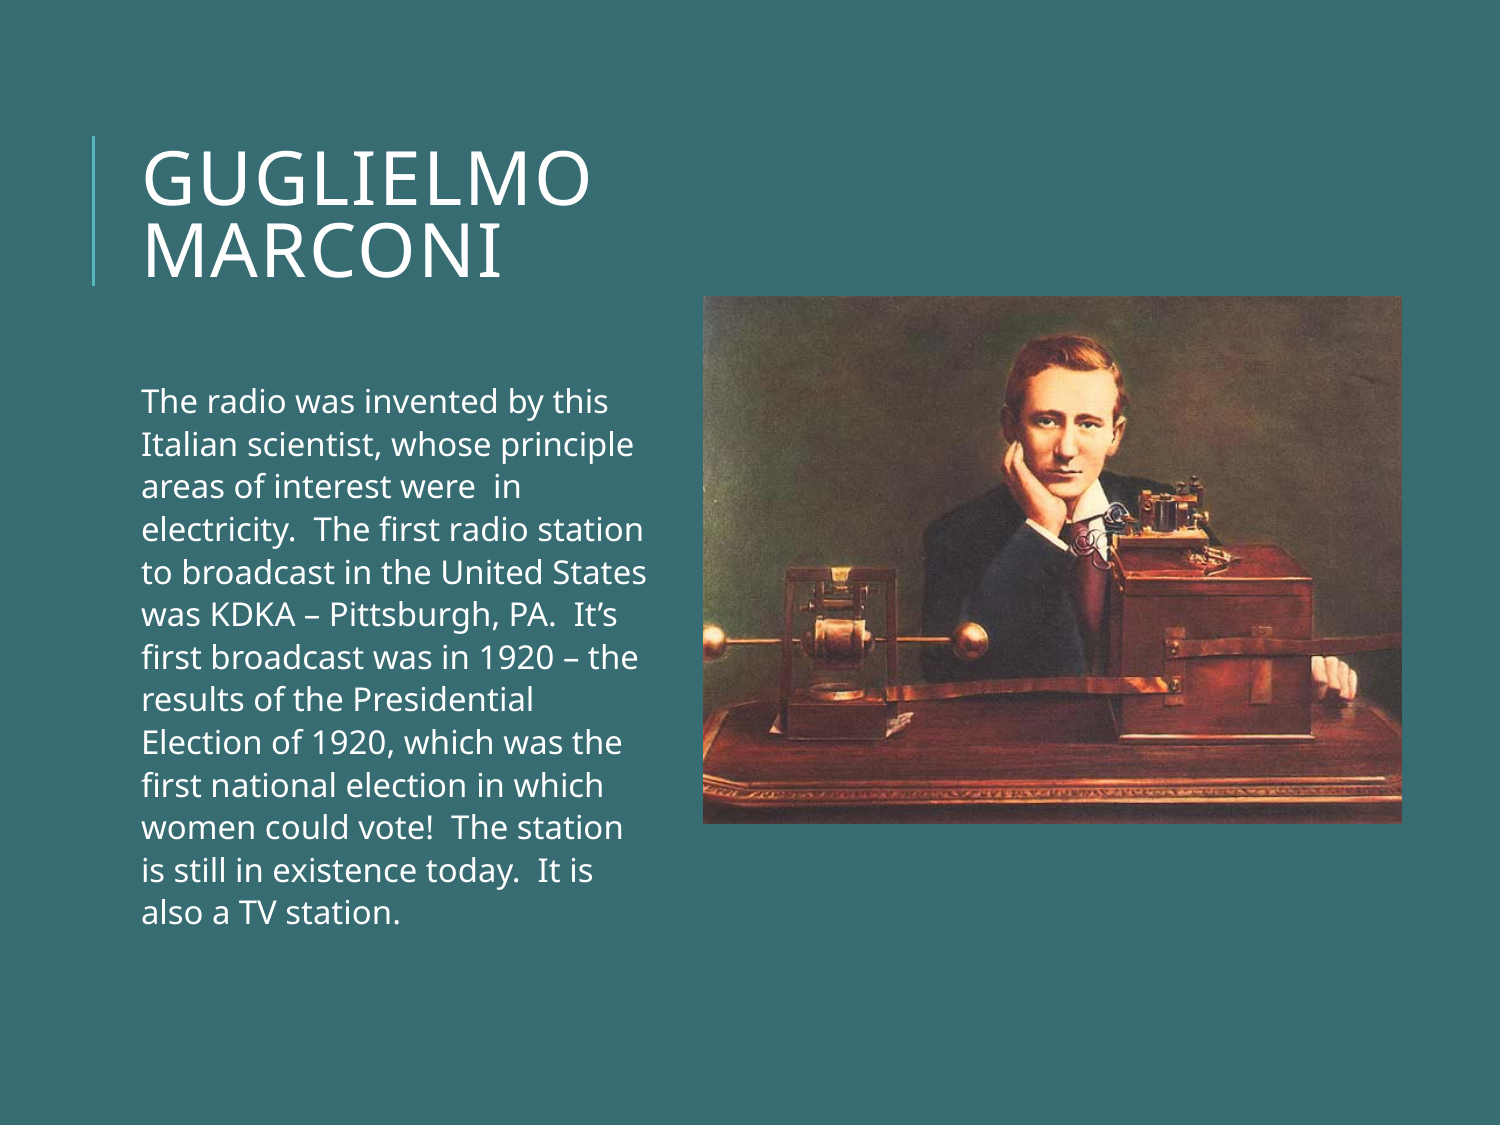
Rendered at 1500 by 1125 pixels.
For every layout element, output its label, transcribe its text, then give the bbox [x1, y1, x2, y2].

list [702, 296, 1402, 825]
list The radio was invented by this Italian scientist, whose principle areas of interest were in electricity. The first radio station to broadcast in the United States was KDKA – Pittsburgh, PA. It’s first broadcast was in 1920 – the results of the Presidential Election of 1920, which was the first national election in which women could vote! The station is still in existence today. It is also a TV station. [126, 370, 666, 988]
title GUGLIELMO MARCONI [126, 77, 666, 363]
